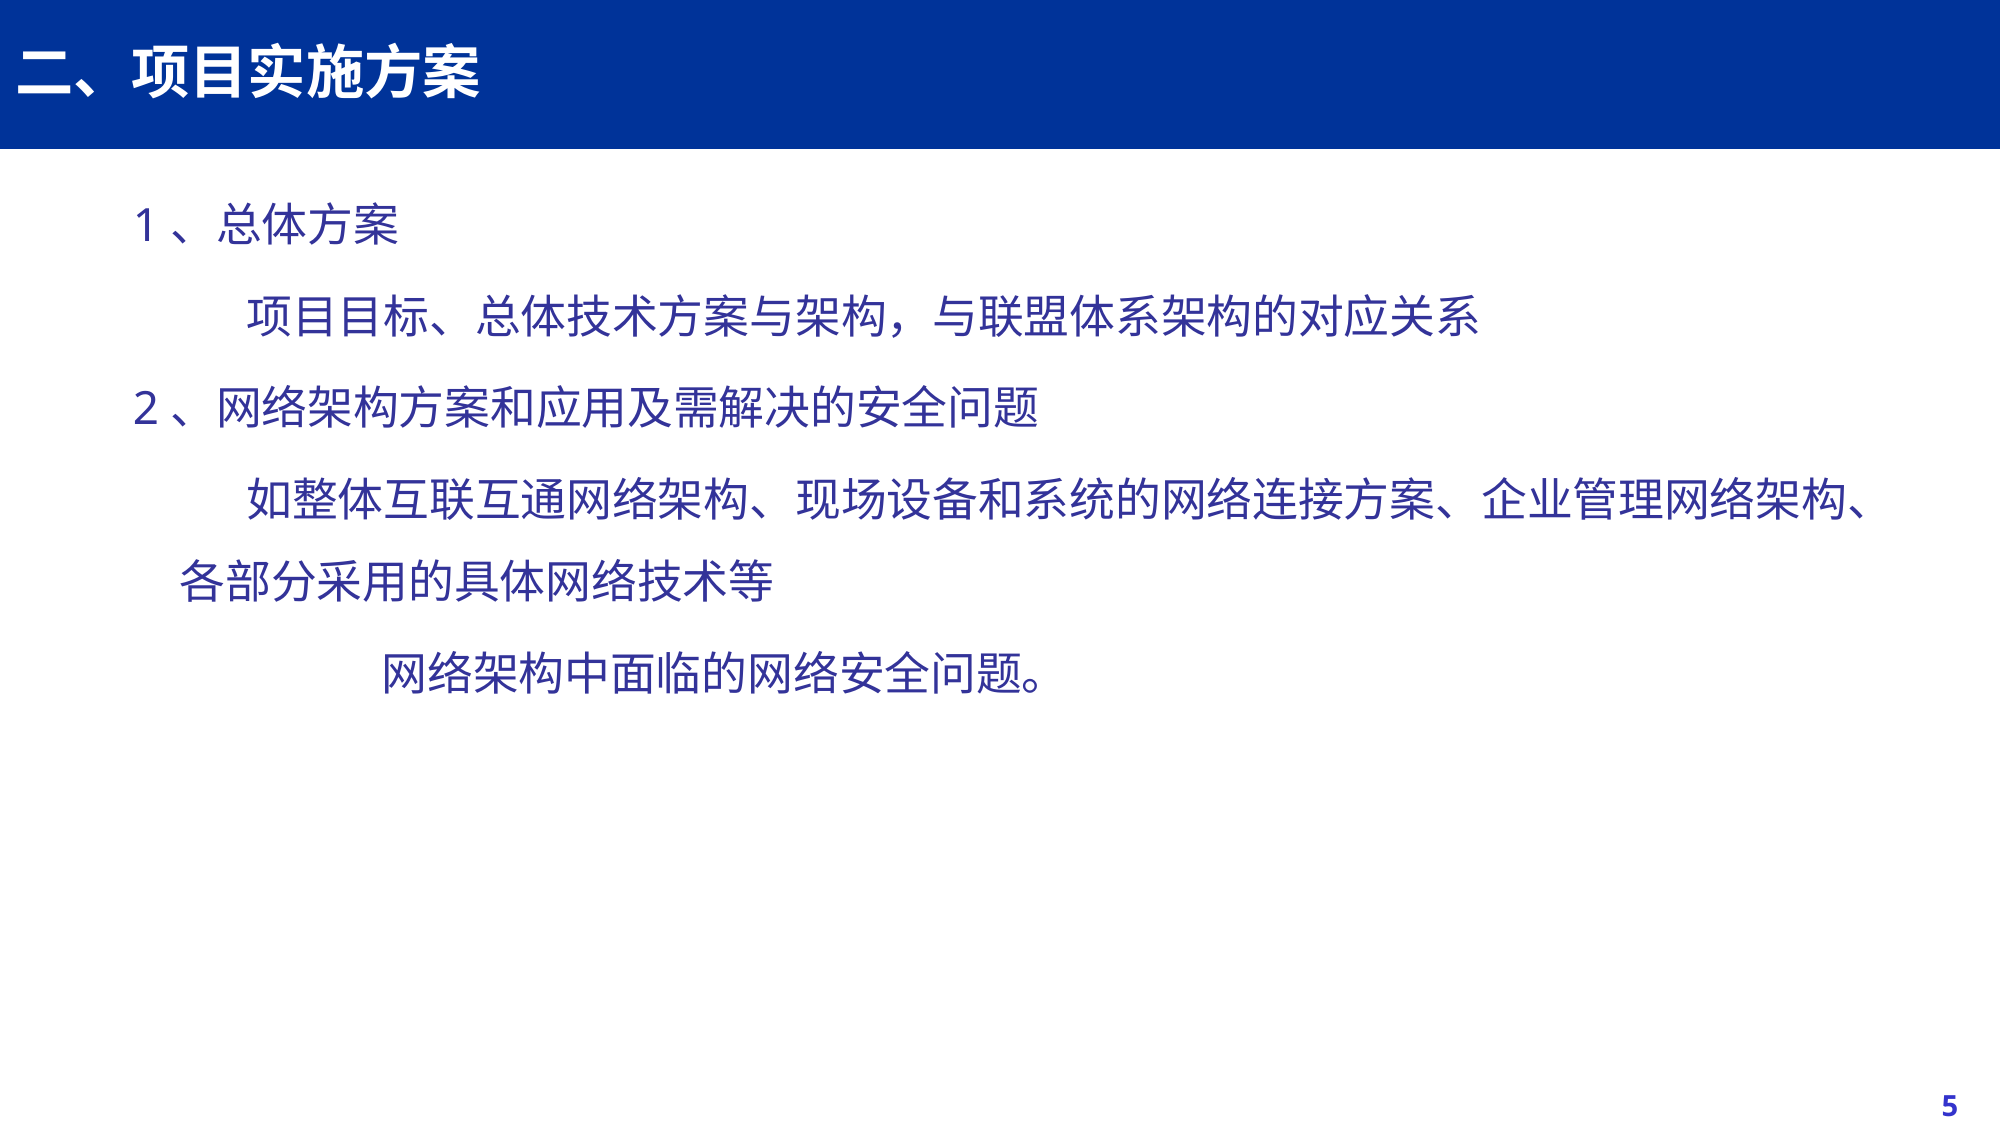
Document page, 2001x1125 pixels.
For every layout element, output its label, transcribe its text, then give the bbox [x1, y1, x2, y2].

text_box 1、总体方案 项目目标、总体技术方案与架构，与联盟体系架构的对应关系 2、网络架构方案和应用及需解决的安全问题 如整体互联互通网络架构、现场设备和系统的网络连接方案、企业管理网络架构、各部分采用的具体网络技术等 网络架构中面临的网络安全问题。 [43, 160, 1910, 707]
title 二、项目实施方案 [0, 0, 2000, 145]
